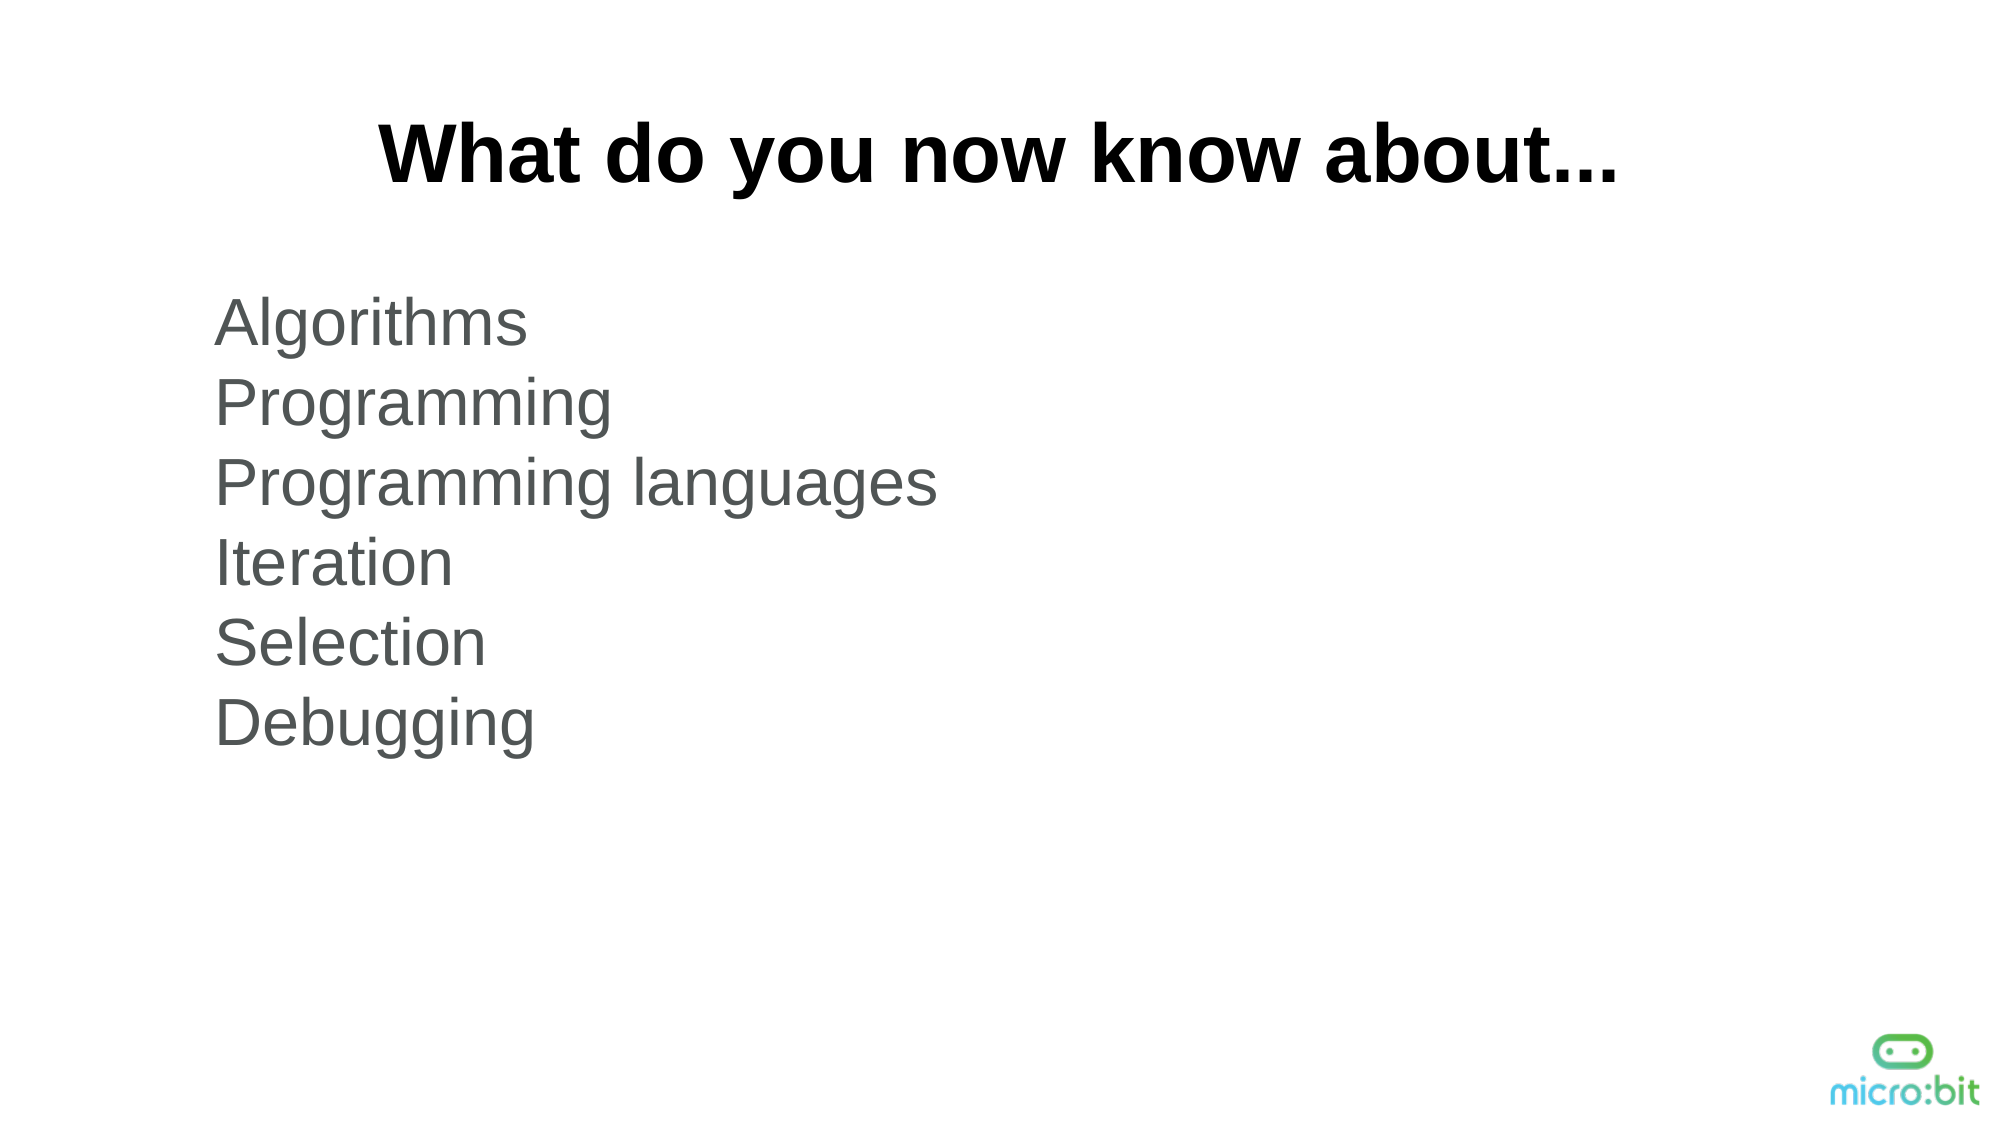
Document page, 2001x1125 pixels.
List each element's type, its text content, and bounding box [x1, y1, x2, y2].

picture [1830, 1029, 1980, 1106]
text_box What do you now know about... Algorithms Programming Programming languages Iteration Selection Debugging [124, 85, 1876, 909]
